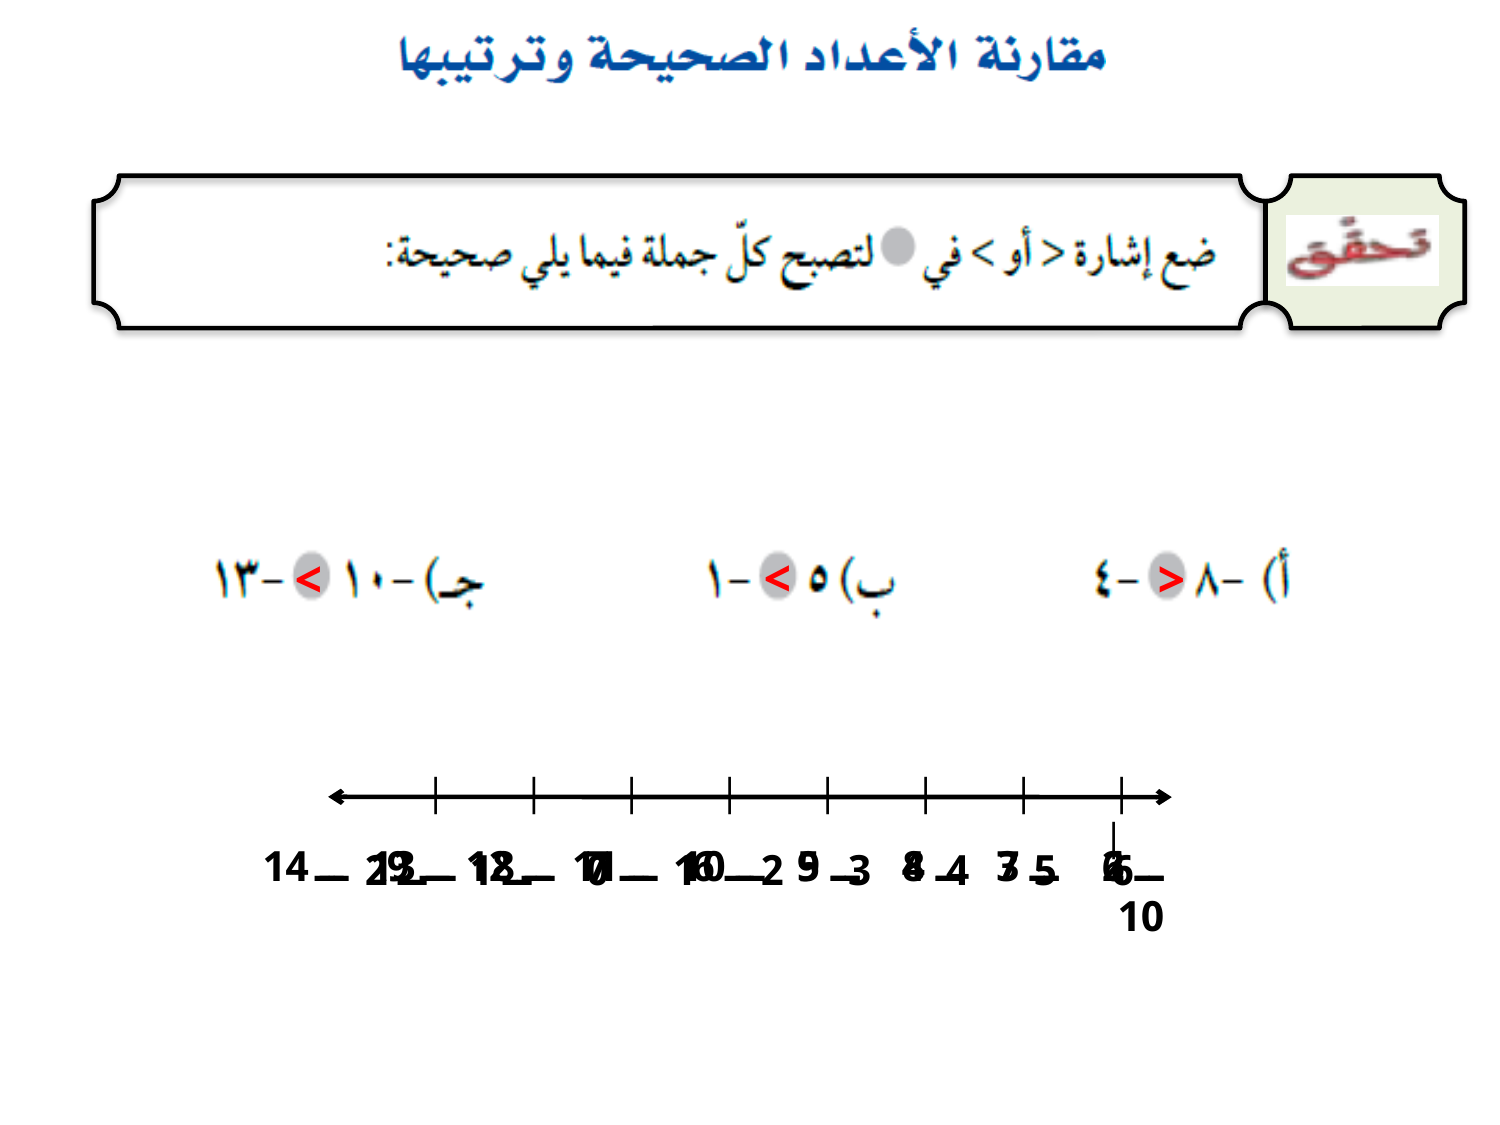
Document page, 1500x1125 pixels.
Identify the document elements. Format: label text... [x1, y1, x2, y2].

picture [210, 540, 1302, 622]
text_box ــ 6 ــ 7 ــ 8 ــ 9 ــ 10 ــ 11 ــ 12 ــ 13 ــ 14 [210, 832, 1179, 897]
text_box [327, 763, 1173, 825]
text_box ــ 2 ــ 3 ــ 4 ــ 5 ــ 6 ــ 7 ــ 8 ــ 9 ــ 10 [269, 897, 1179, 947]
picture [394, 23, 1106, 88]
text_box 6 5 4 3 2 1 0 ــ 1 ــ 2 [269, 897, 1149, 902]
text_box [93, 175, 1466, 329]
